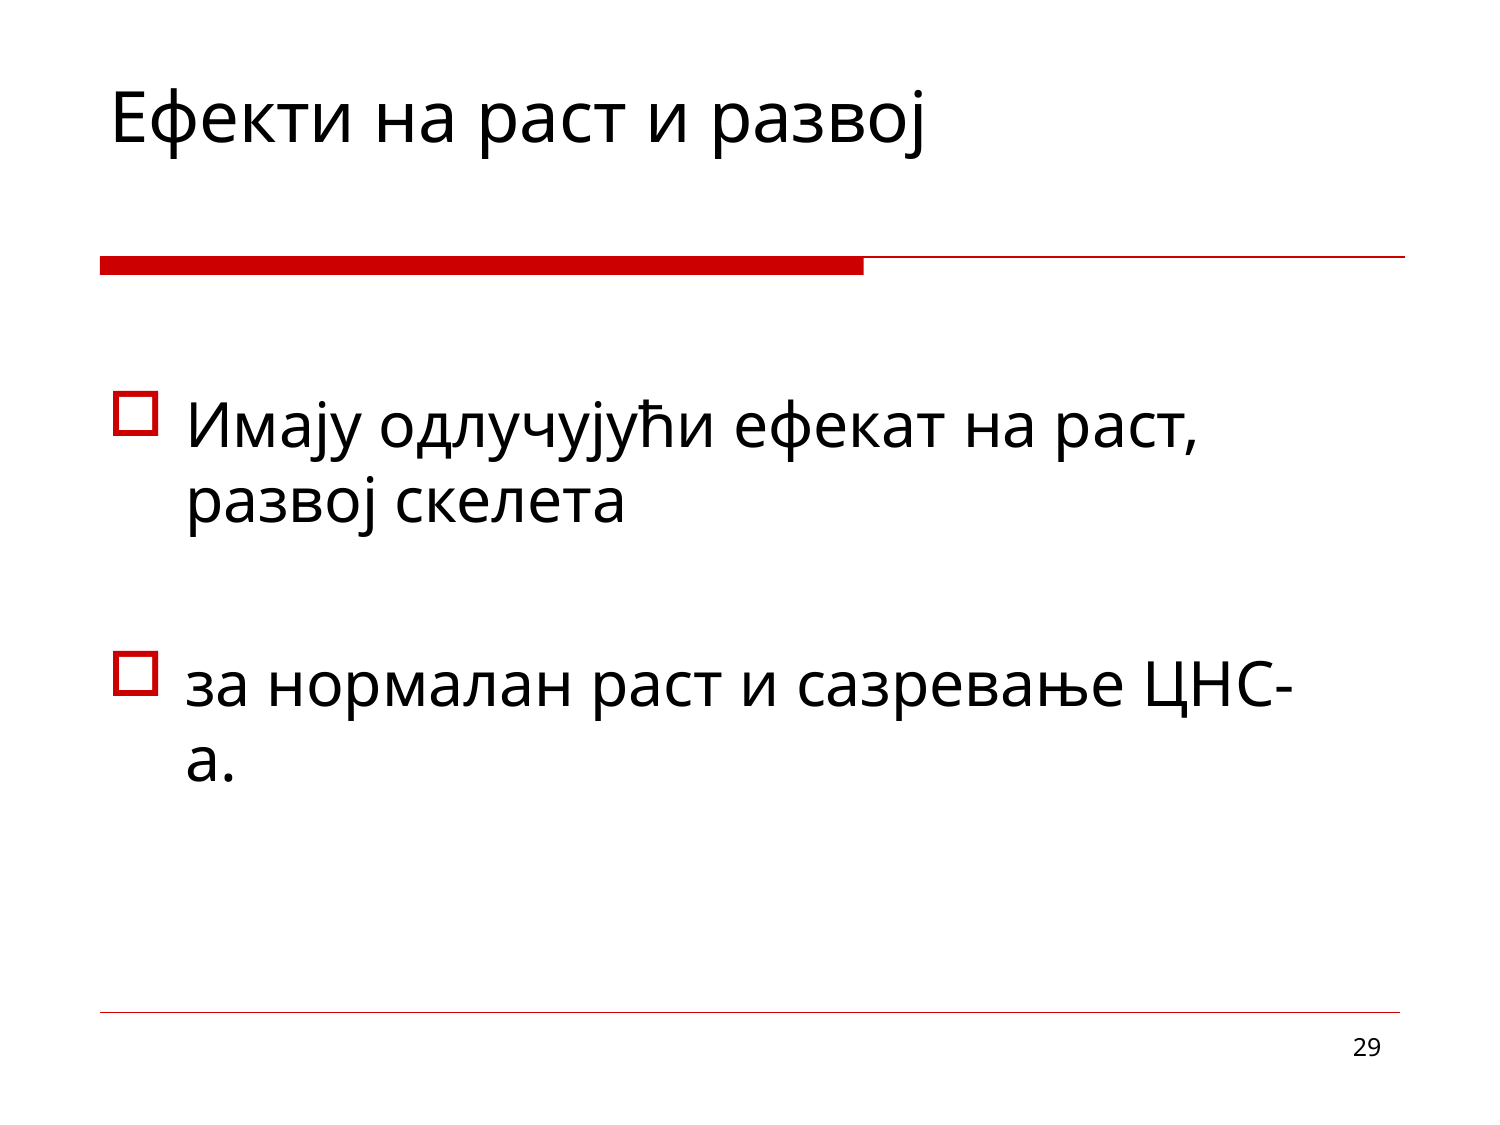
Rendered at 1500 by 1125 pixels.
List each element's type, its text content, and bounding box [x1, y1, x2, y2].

title Ефекти на раст и развој [107, 69, 1005, 260]
text_box Имају одлучујући ефекат на раст, развој скелета за нормалан раст и сазревање ЦНС-а. [105, 382, 1438, 794]
slide_number 29 [1348, 1029, 1390, 1125]
